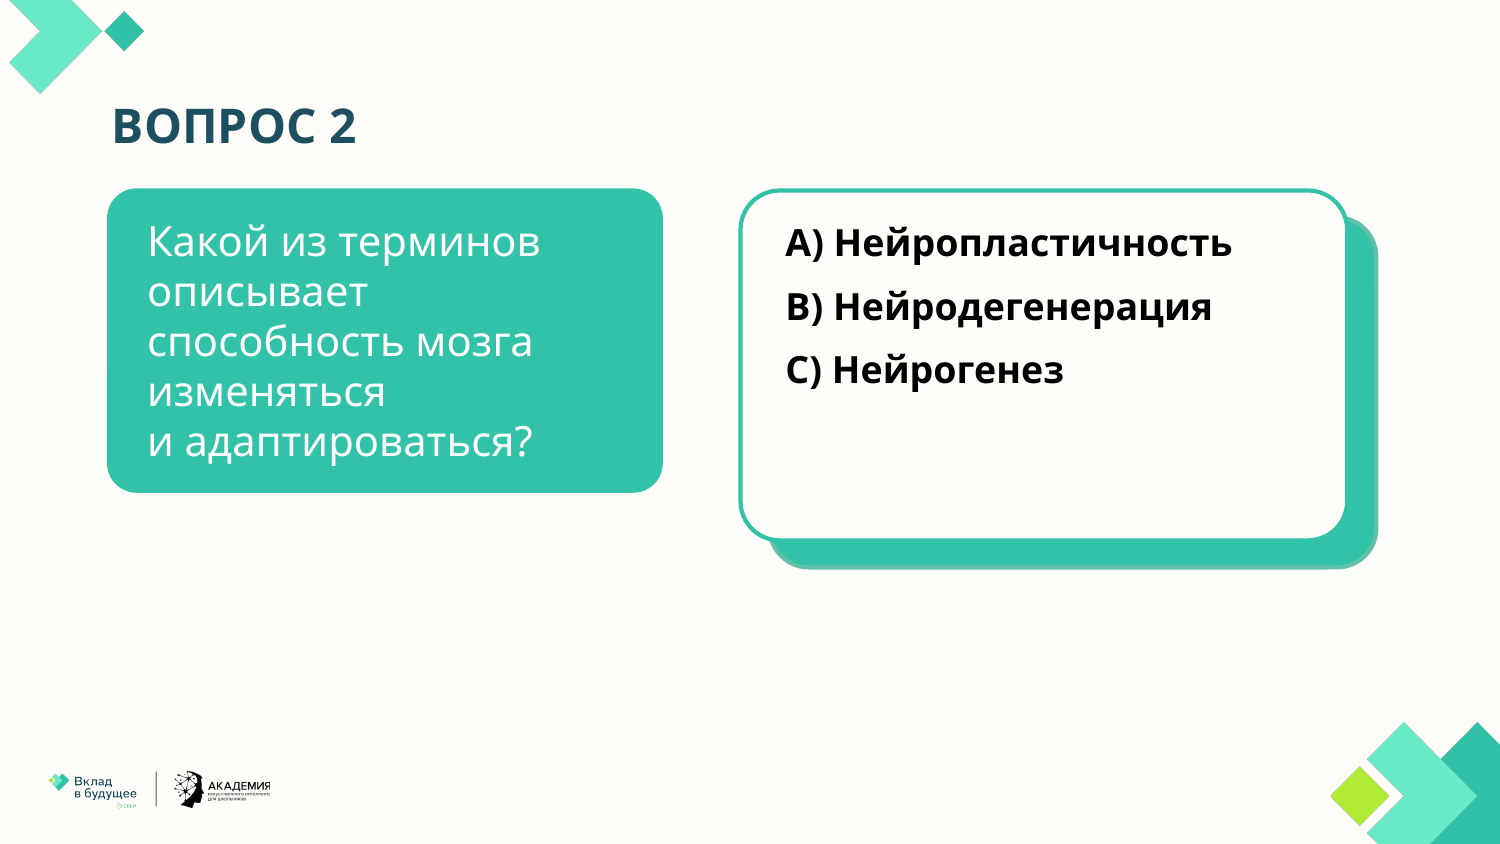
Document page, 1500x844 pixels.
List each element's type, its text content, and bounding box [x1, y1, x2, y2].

text_box [740, 190, 1348, 541]
text_box Какой из терминов описывает способность мозга изменяться и адаптироваться? [139, 207, 631, 473]
picture [31, 755, 271, 826]
text_box А) Нейропластичность B) Нейродегенерация C) Нейрогенез [779, 213, 1308, 397]
picture [1330, 722, 1500, 844]
text_box [771, 218, 1377, 568]
picture [9, 0, 144, 94]
text_box [109, 190, 661, 491]
text_box ВОПРОС 2 [104, 81, 633, 161]
